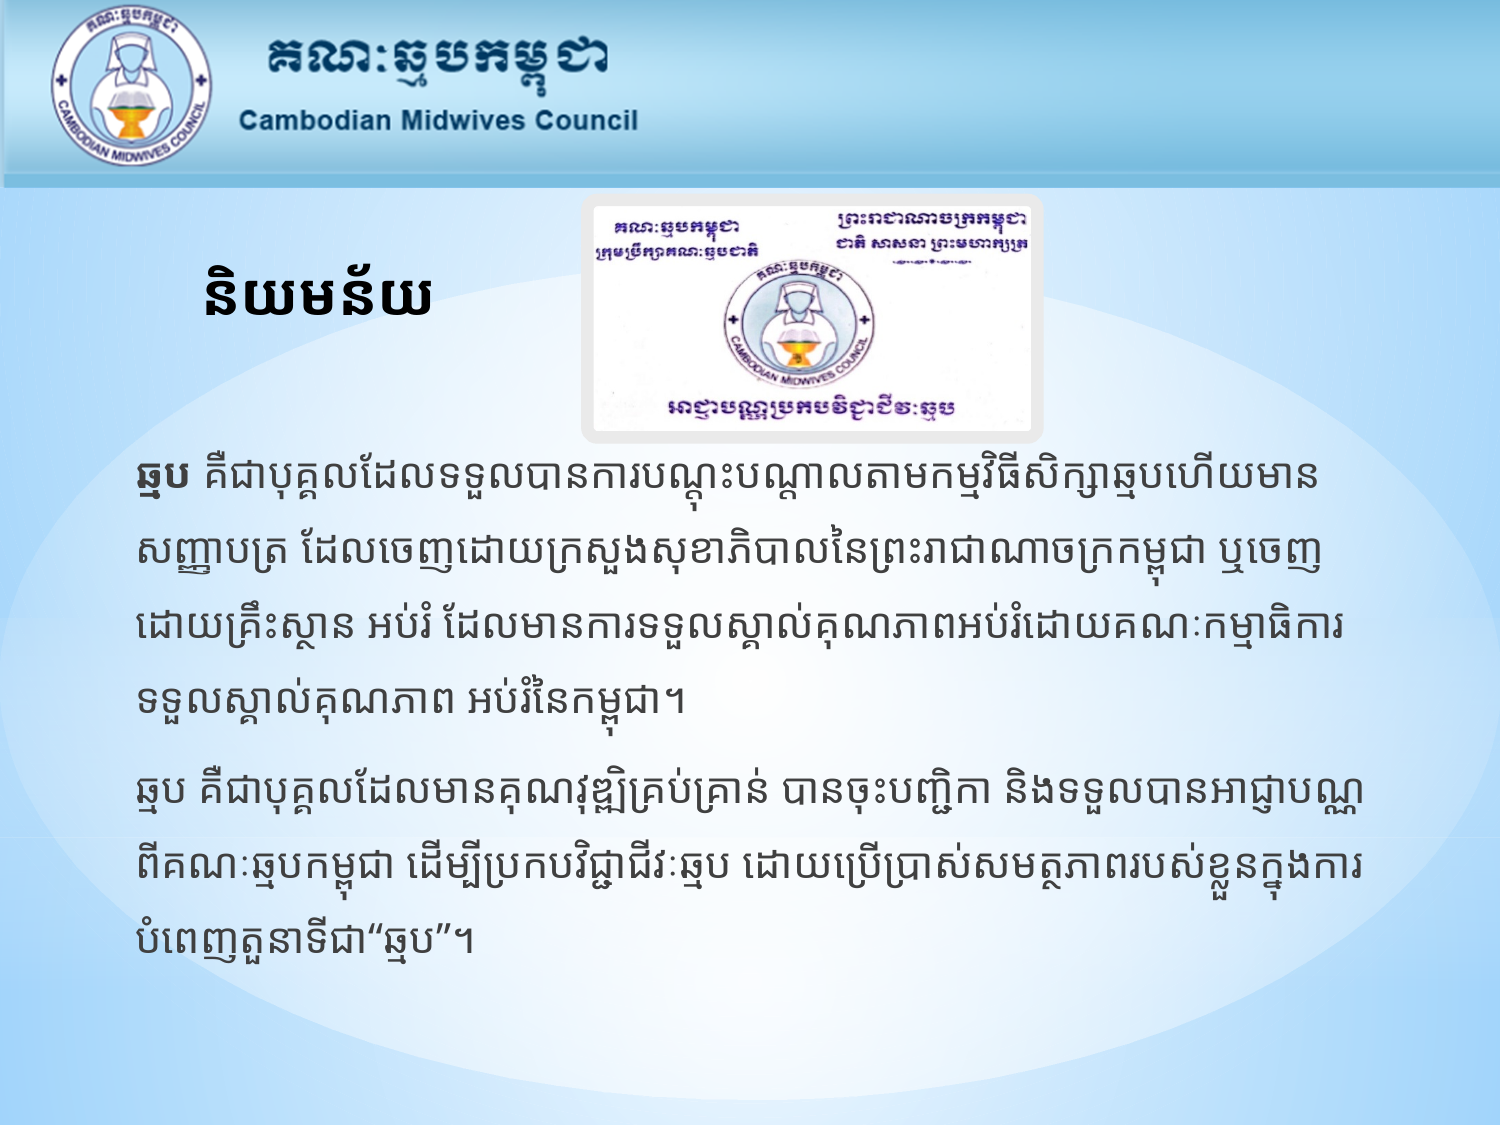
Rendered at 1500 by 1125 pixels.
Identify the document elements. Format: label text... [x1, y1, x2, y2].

picture [587, 199, 1038, 438]
title និយមន័យ [0, 249, 581, 376]
picture [0, 0, 1500, 188]
list ឆ្មប គឺជាបុគ្គលដែលទទួលបានការបណ្តុះបណ្តាលតាមកម្មវិធីសិក្សាឆ្មបហើយមានសញ្ញាបត្រ ដែលចេញដោយក្រសួងសុខាភិបាលនៃព្រះរាជាណាចក្រកម្ពុជា ឬចេញដោយគ្រឹះស្ថាន​ អប់រំ ដែលមានការទទួលស្គាល់គុណភាពអប់រំដោយគណៈកម្មាធិការទទួលស្គាល់គុណភាព​ អប់រំនៃកម្ពុជា។ ឆ្មប គឺជាបុគ្គលដែលមានគុណវុឌ្ឍិគ្រប់គ្រាន់ បានចុះបញ្ជិកា និងទទួលបានអាជ្ញាបណ្ណពីគណៈឆ្មបកម្ពុជា ដើម្បីប្រកបវិជ្ជាជីវៈឆ្មប ដោយប្រើប្រាស់សមត្ថភាពរបស់ខ្លួនក្នុងការបំពេញតួនាទីជា“ឆ្មប”។ [112, 350, 1386, 1025]
